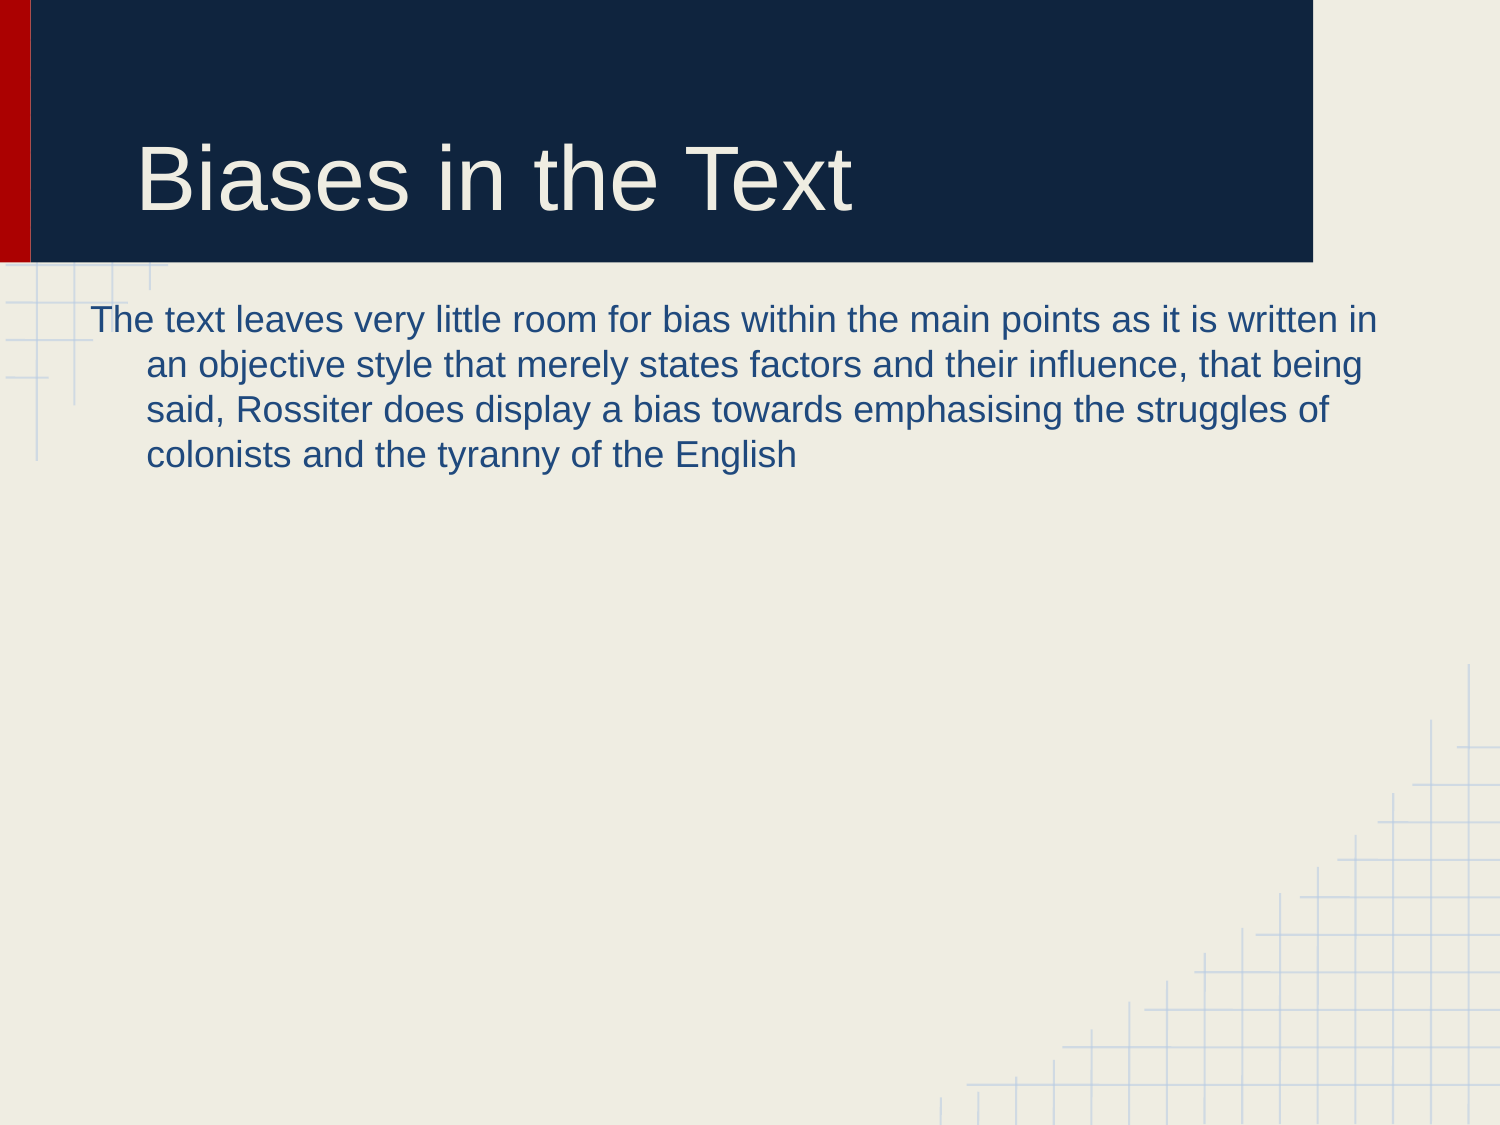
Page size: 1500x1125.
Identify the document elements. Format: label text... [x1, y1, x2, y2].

list The text leaves very little room for bias within the main points as it is written in an objective style that merely states factors and their influence, that being said, Rossiter does display a bias towards emphasising the struggles of colonists and the tyranny of the English [75, 279, 1425, 1074]
title Biases in the Text [75, 22, 1276, 244]
